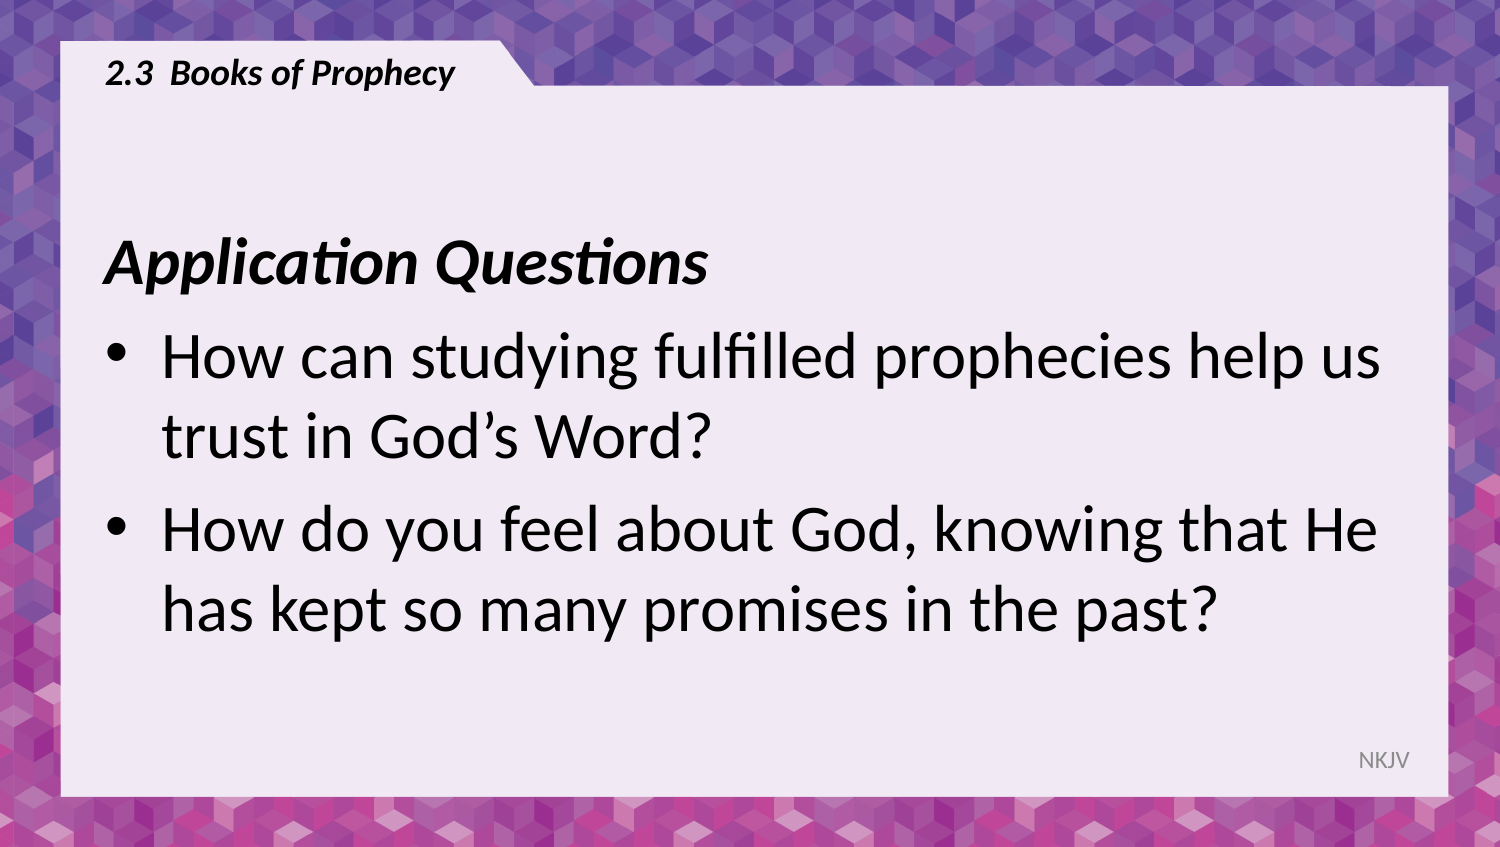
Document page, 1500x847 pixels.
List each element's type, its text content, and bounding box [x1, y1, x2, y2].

title 2.3 Books of Prophecy [89, 33, 1420, 108]
list Application Questions How can studying fulfilled prophecies help us trust in God’s Word? How do you feel about God, knowing that He has kept so many promises in the past? [89, 141, 1403, 722]
footer NKJV [950, 736, 1425, 782]
picture [0, 0, 1500, 847]
